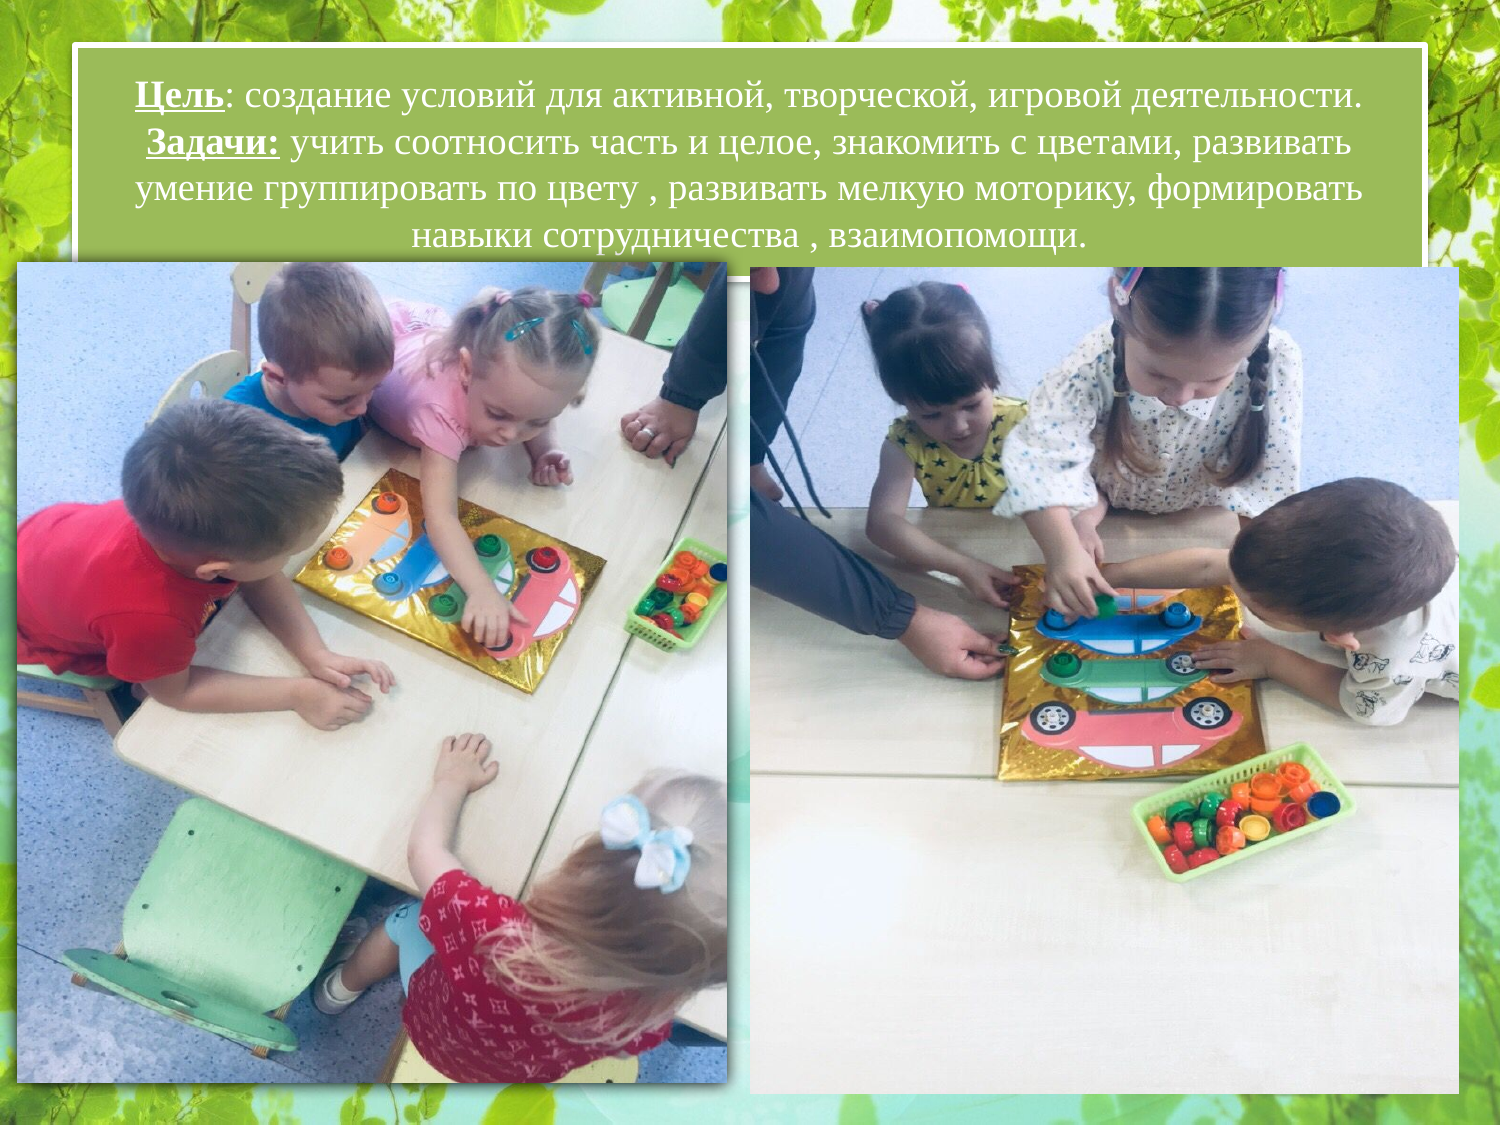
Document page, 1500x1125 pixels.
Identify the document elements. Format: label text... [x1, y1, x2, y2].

picture [0, 0, 1500, 1125]
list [749, 266, 1459, 1095]
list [17, 262, 727, 1083]
title Цель: создание условий для активной, творческой, игровой деятельности. Задачи: учить соотносить часть и целое, знакомить с цветами, развивать умение группировать по цвету , развивать мелкую моторику, формировать навыки сотрудничества , взаимопомощи. [72, 42, 1428, 282]
